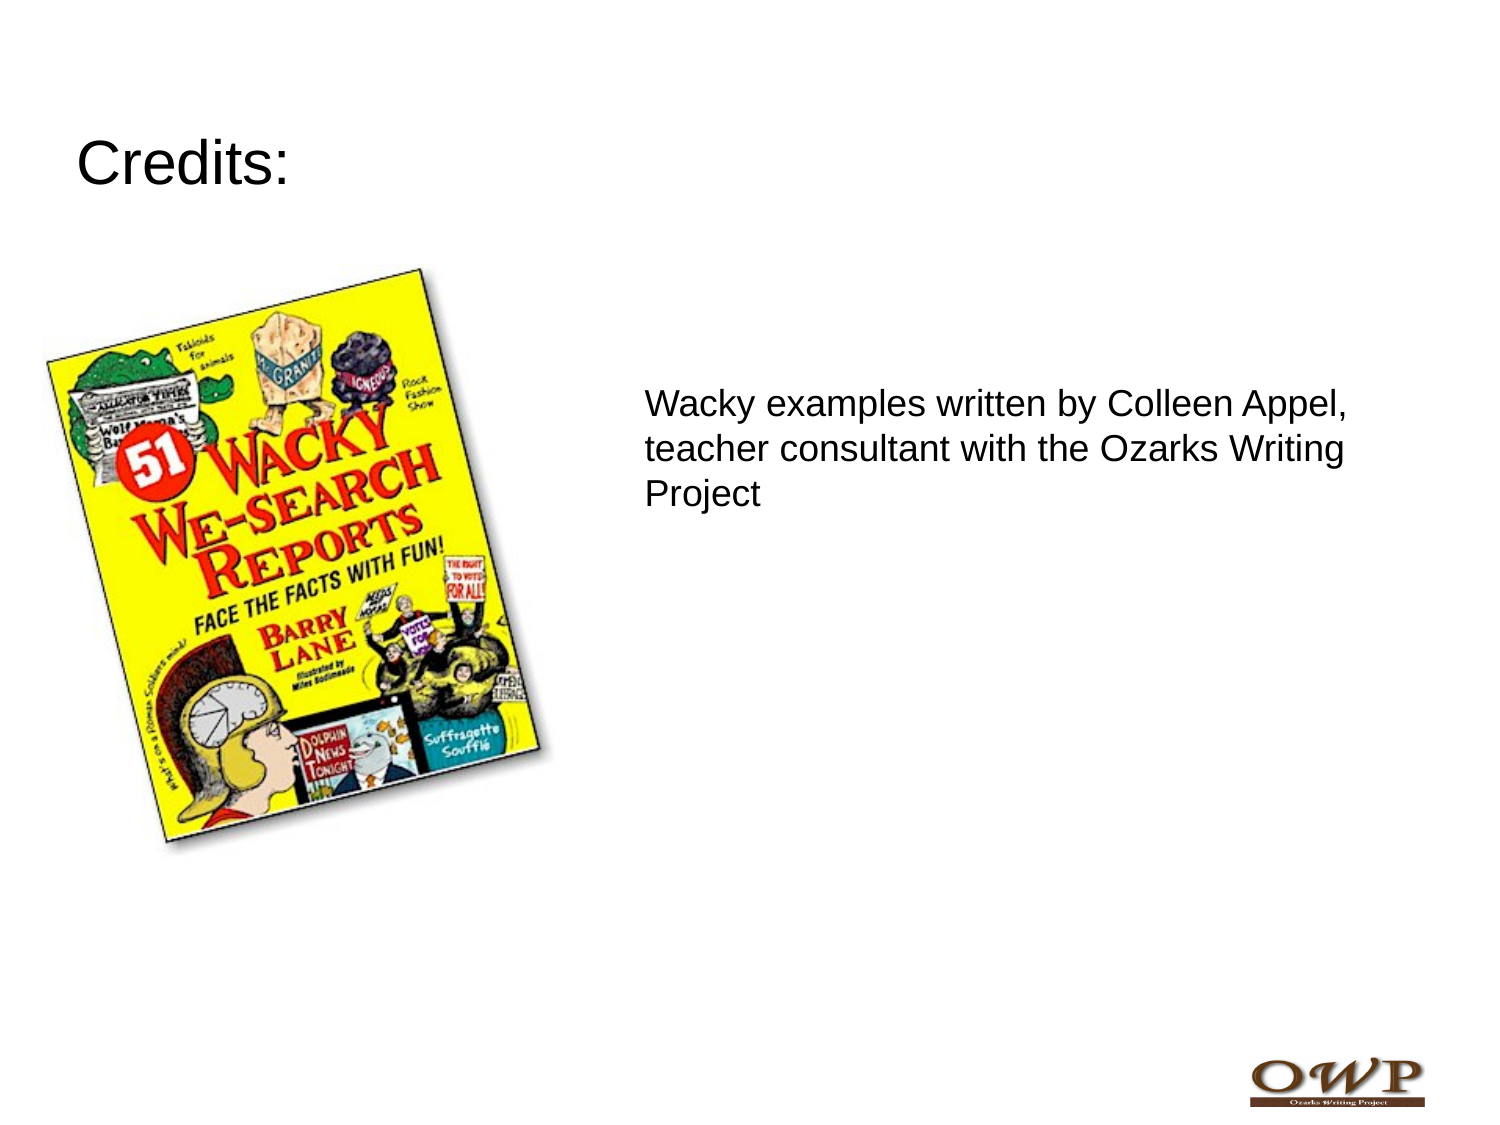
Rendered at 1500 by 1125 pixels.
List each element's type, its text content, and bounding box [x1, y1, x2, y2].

text_box Credits: [61, 106, 1484, 234]
text_box Wacky examples written by Colleen Appel, teacher consultant with the Ozarks Writing Project [629, 364, 1400, 717]
picture [42, 264, 559, 861]
picture [1250, 1055, 1426, 1108]
